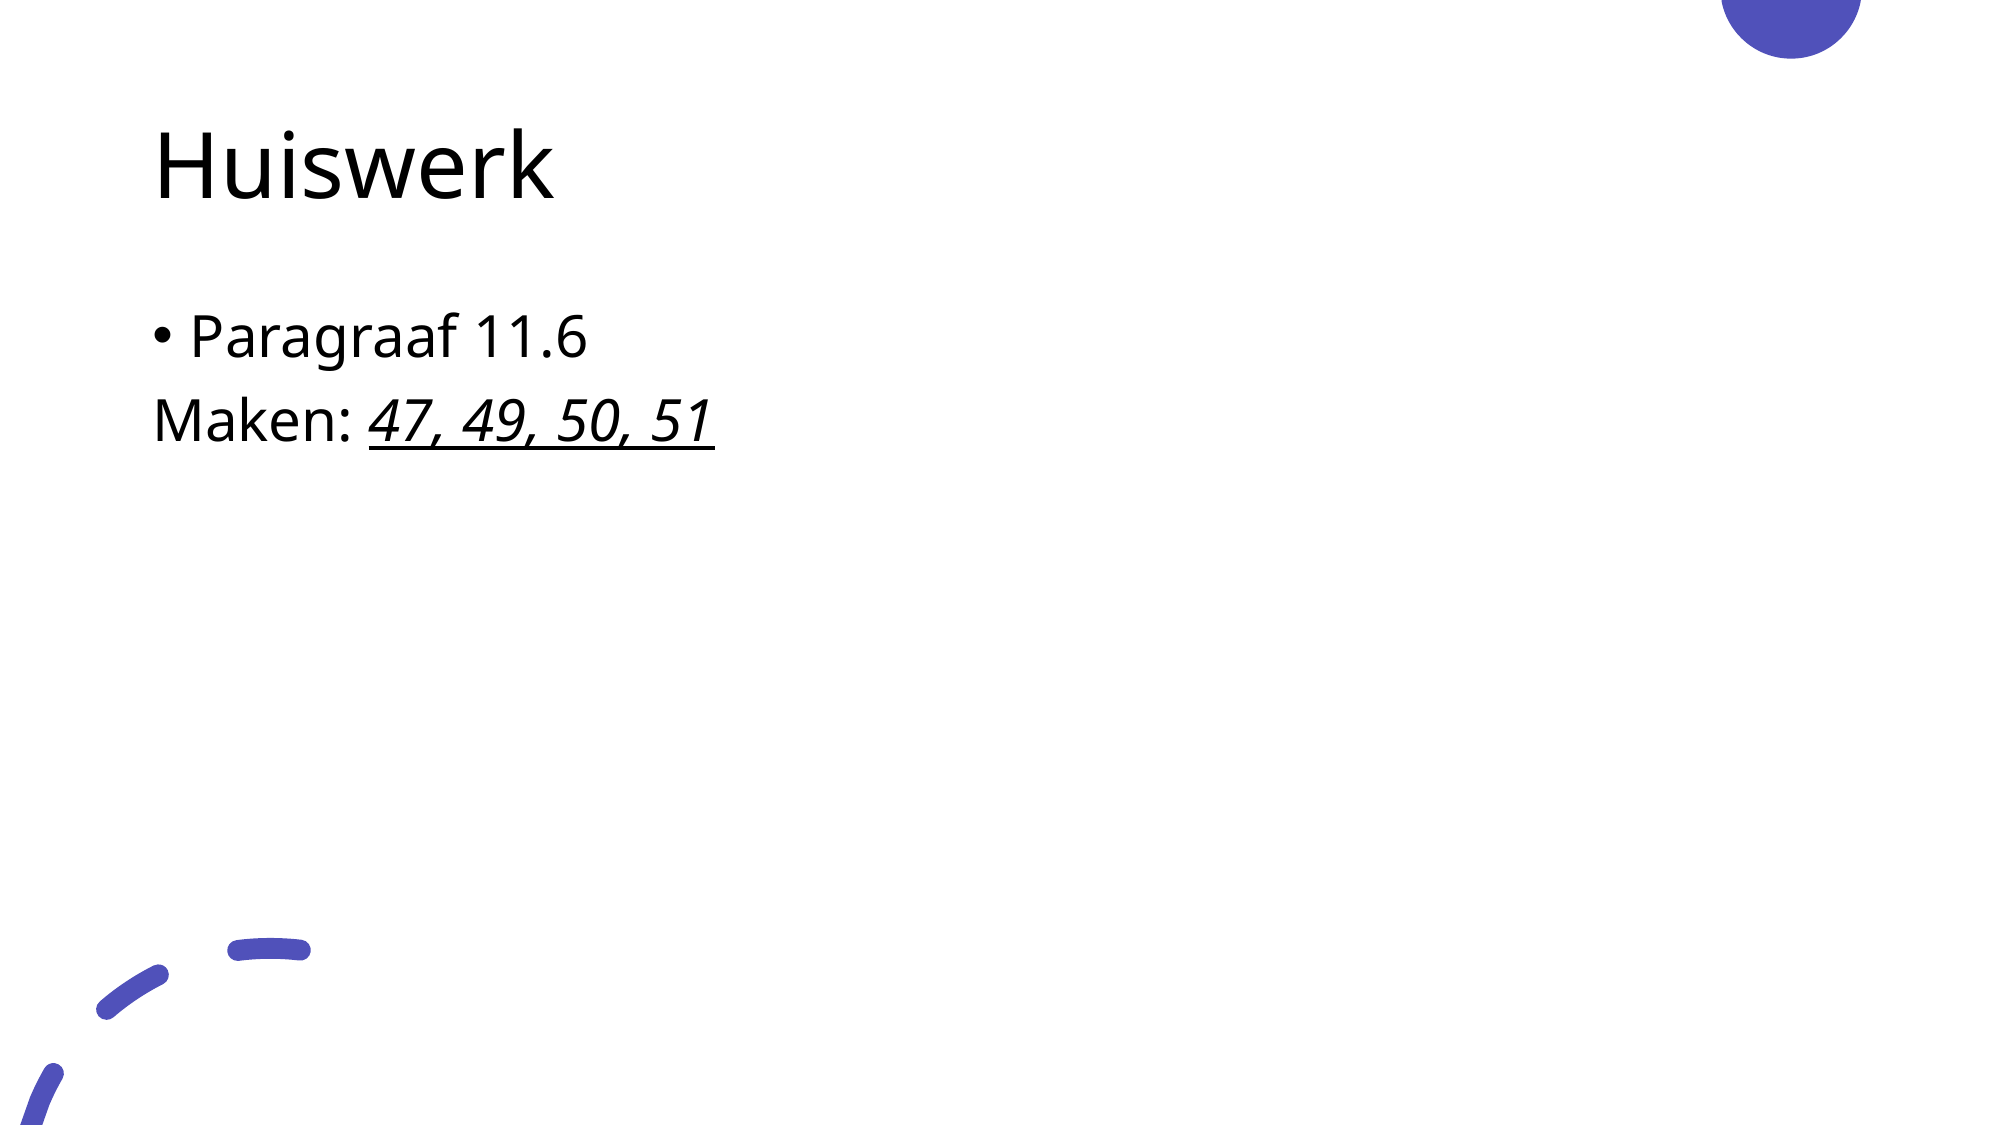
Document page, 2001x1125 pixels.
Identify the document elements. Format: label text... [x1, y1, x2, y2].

list Paragraaf 11.6 Maken: 47, 49, 50, 51 [137, 299, 1863, 933]
title Huiswerk [137, 59, 1863, 278]
